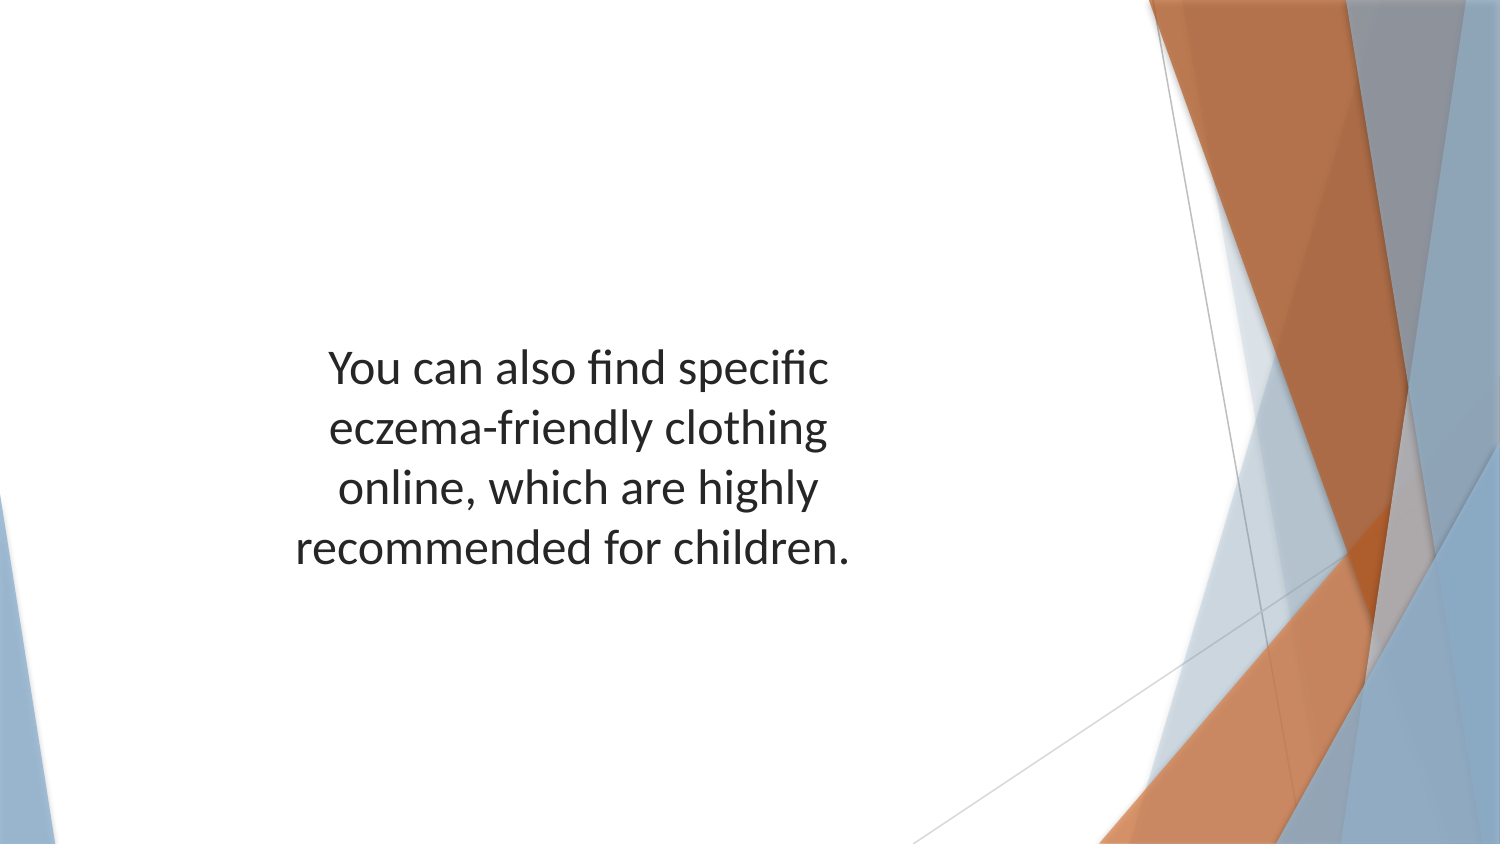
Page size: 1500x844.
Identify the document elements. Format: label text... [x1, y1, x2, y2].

list You can also find specific eczema-friendly clothing online, which are highly recommended for children. [242, 327, 916, 564]
